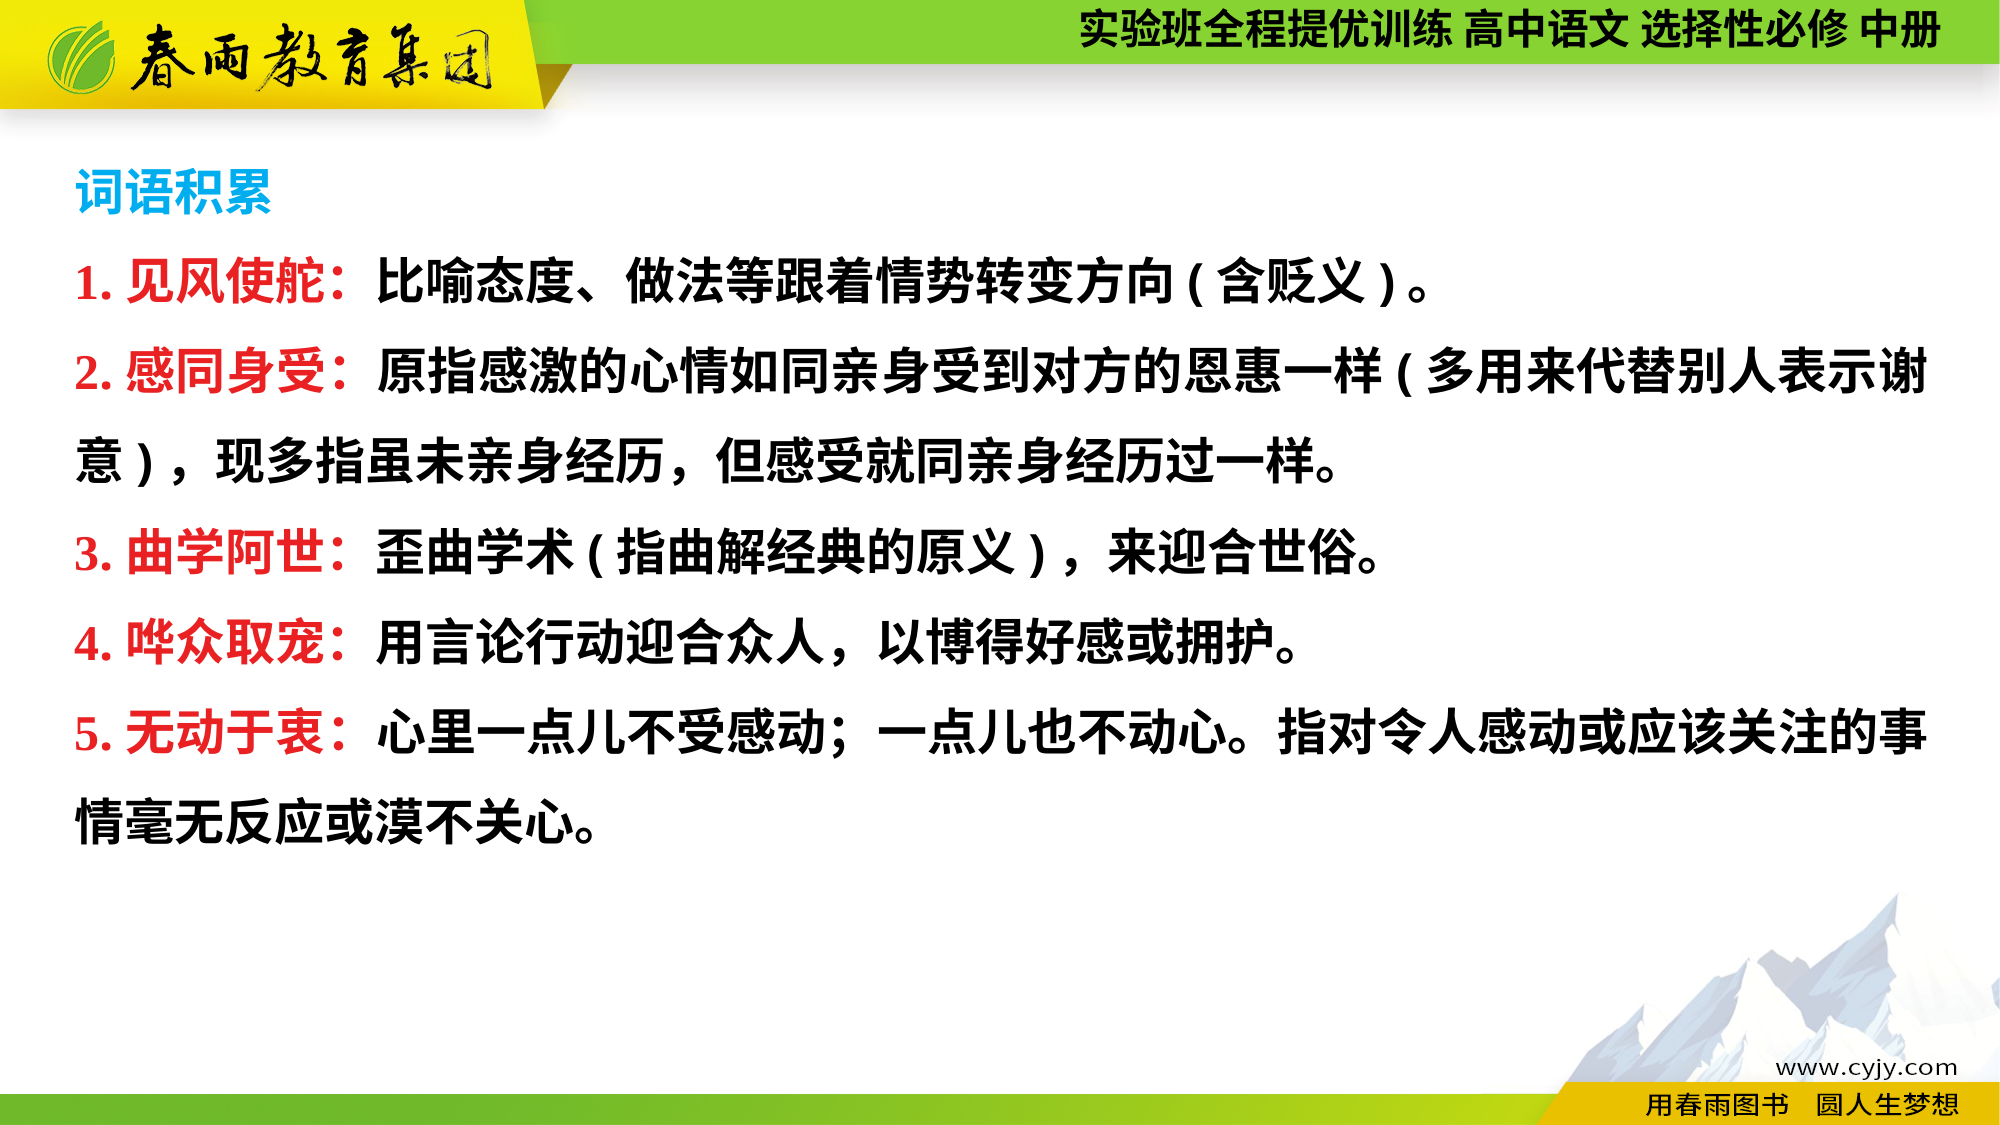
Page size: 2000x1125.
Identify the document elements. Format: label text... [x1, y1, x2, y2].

list 词语积累 1.见风使舵：比喻态度、做法等跟着情势转变方向(含贬义)。 2.感同身受：原指感激的心情如同亲身受到对方的恩惠一样(多用来代替别人表示谢意)，现多指虽未亲身经历，但感受就同亲身经历过一样。 3.曲学阿世：歪曲学术(指曲解经典的原义)，来迎合世俗。 4.哗众取宠：用言论行动迎合众人，以博得好感或拥护。 5.无动于衷：心里一点儿不受感动；一点儿也不动心。指对令人感动或应该关注的事情毫无反应或漠不关心。 [59, 122, 1944, 854]
picture [0, 0, 2000, 1125]
